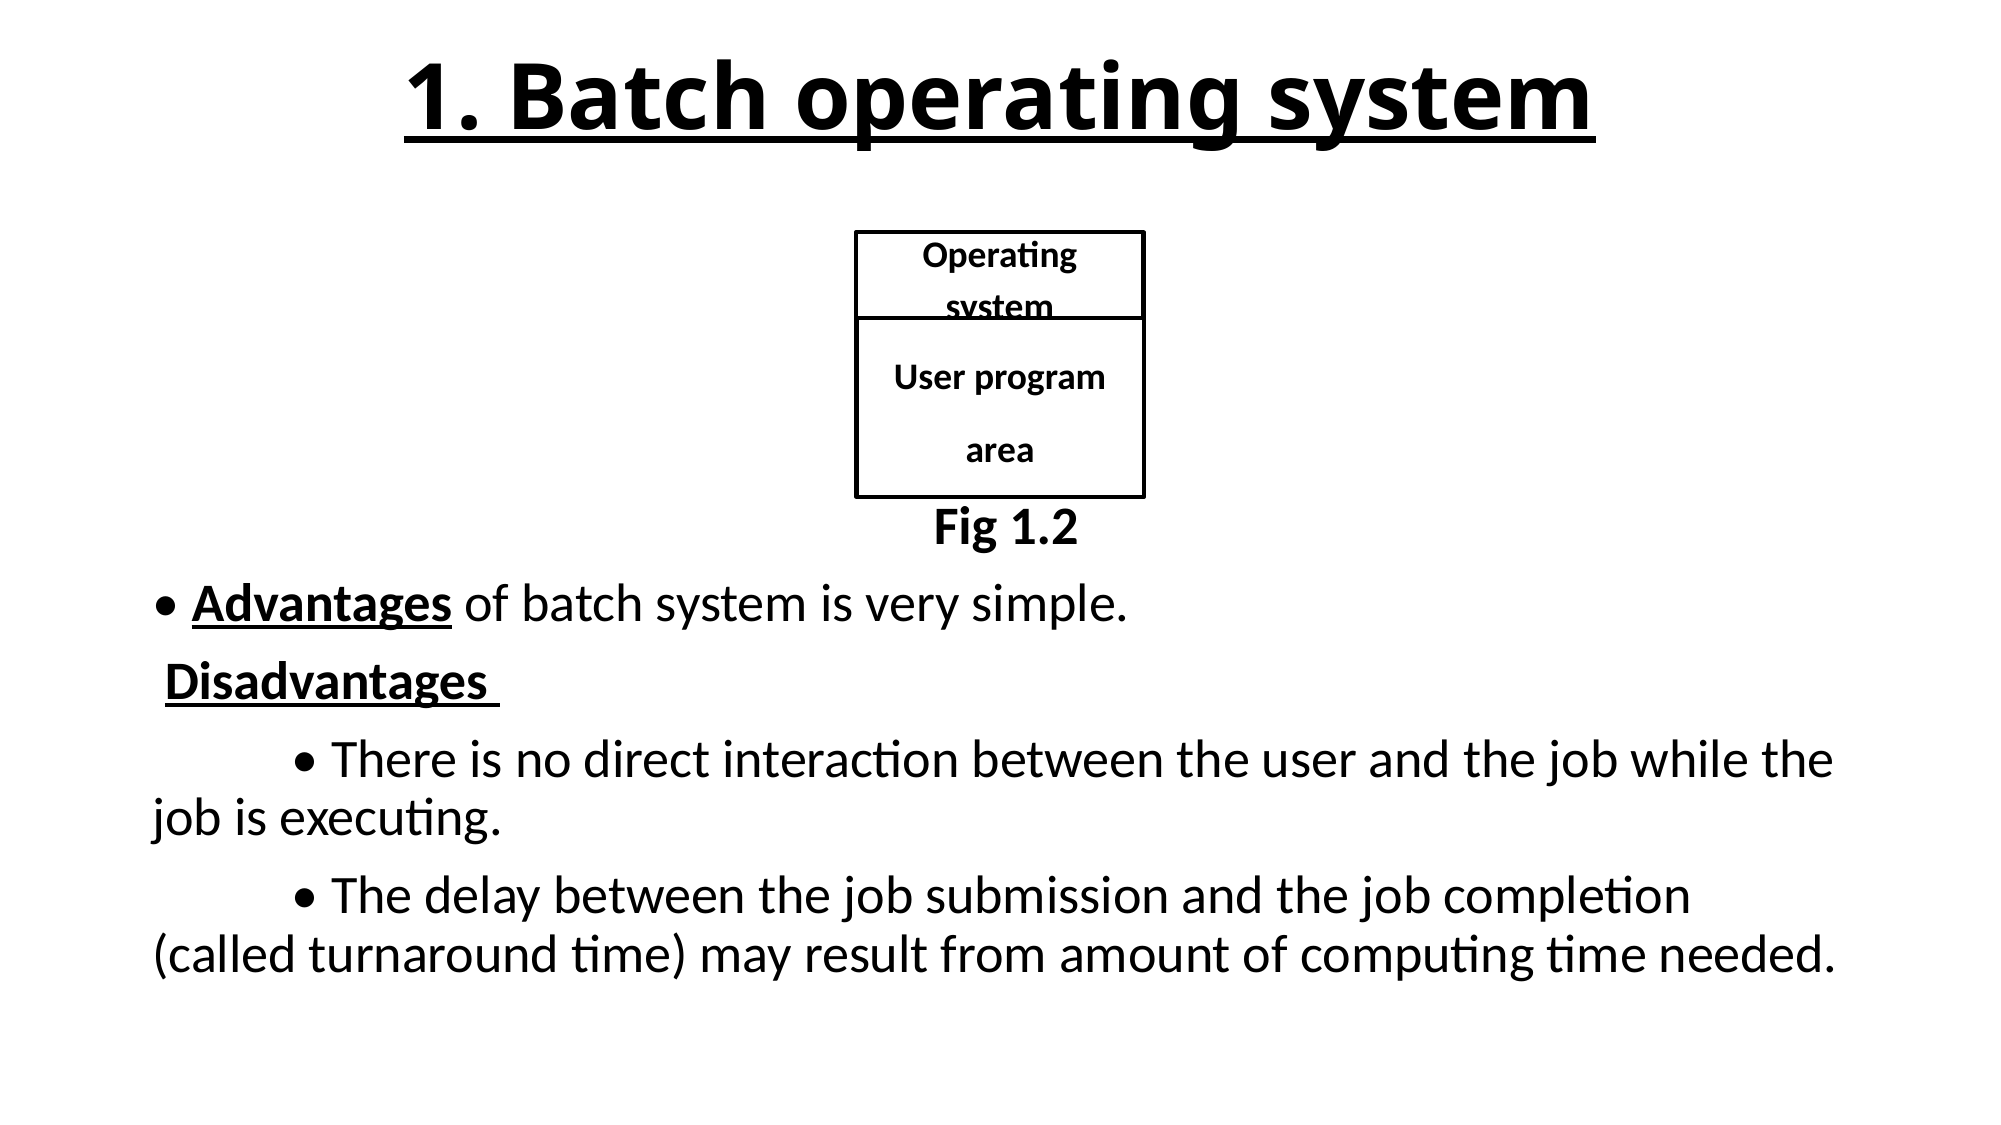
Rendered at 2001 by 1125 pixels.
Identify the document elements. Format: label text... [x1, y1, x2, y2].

text_box Operating system [856, 232, 1144, 317]
text_box User program area [856, 317, 1144, 497]
list Fig 1.2 • Advantages of batch system is very simple. Disadvantages • There is no direct interaction between the user and the job while the job is executing. • The delay between the job submission and the job completion (called turnaround time) may result from amount of computing time needed. [137, 172, 1863, 1014]
title 1. Batch operating system [137, 26, 1863, 172]
